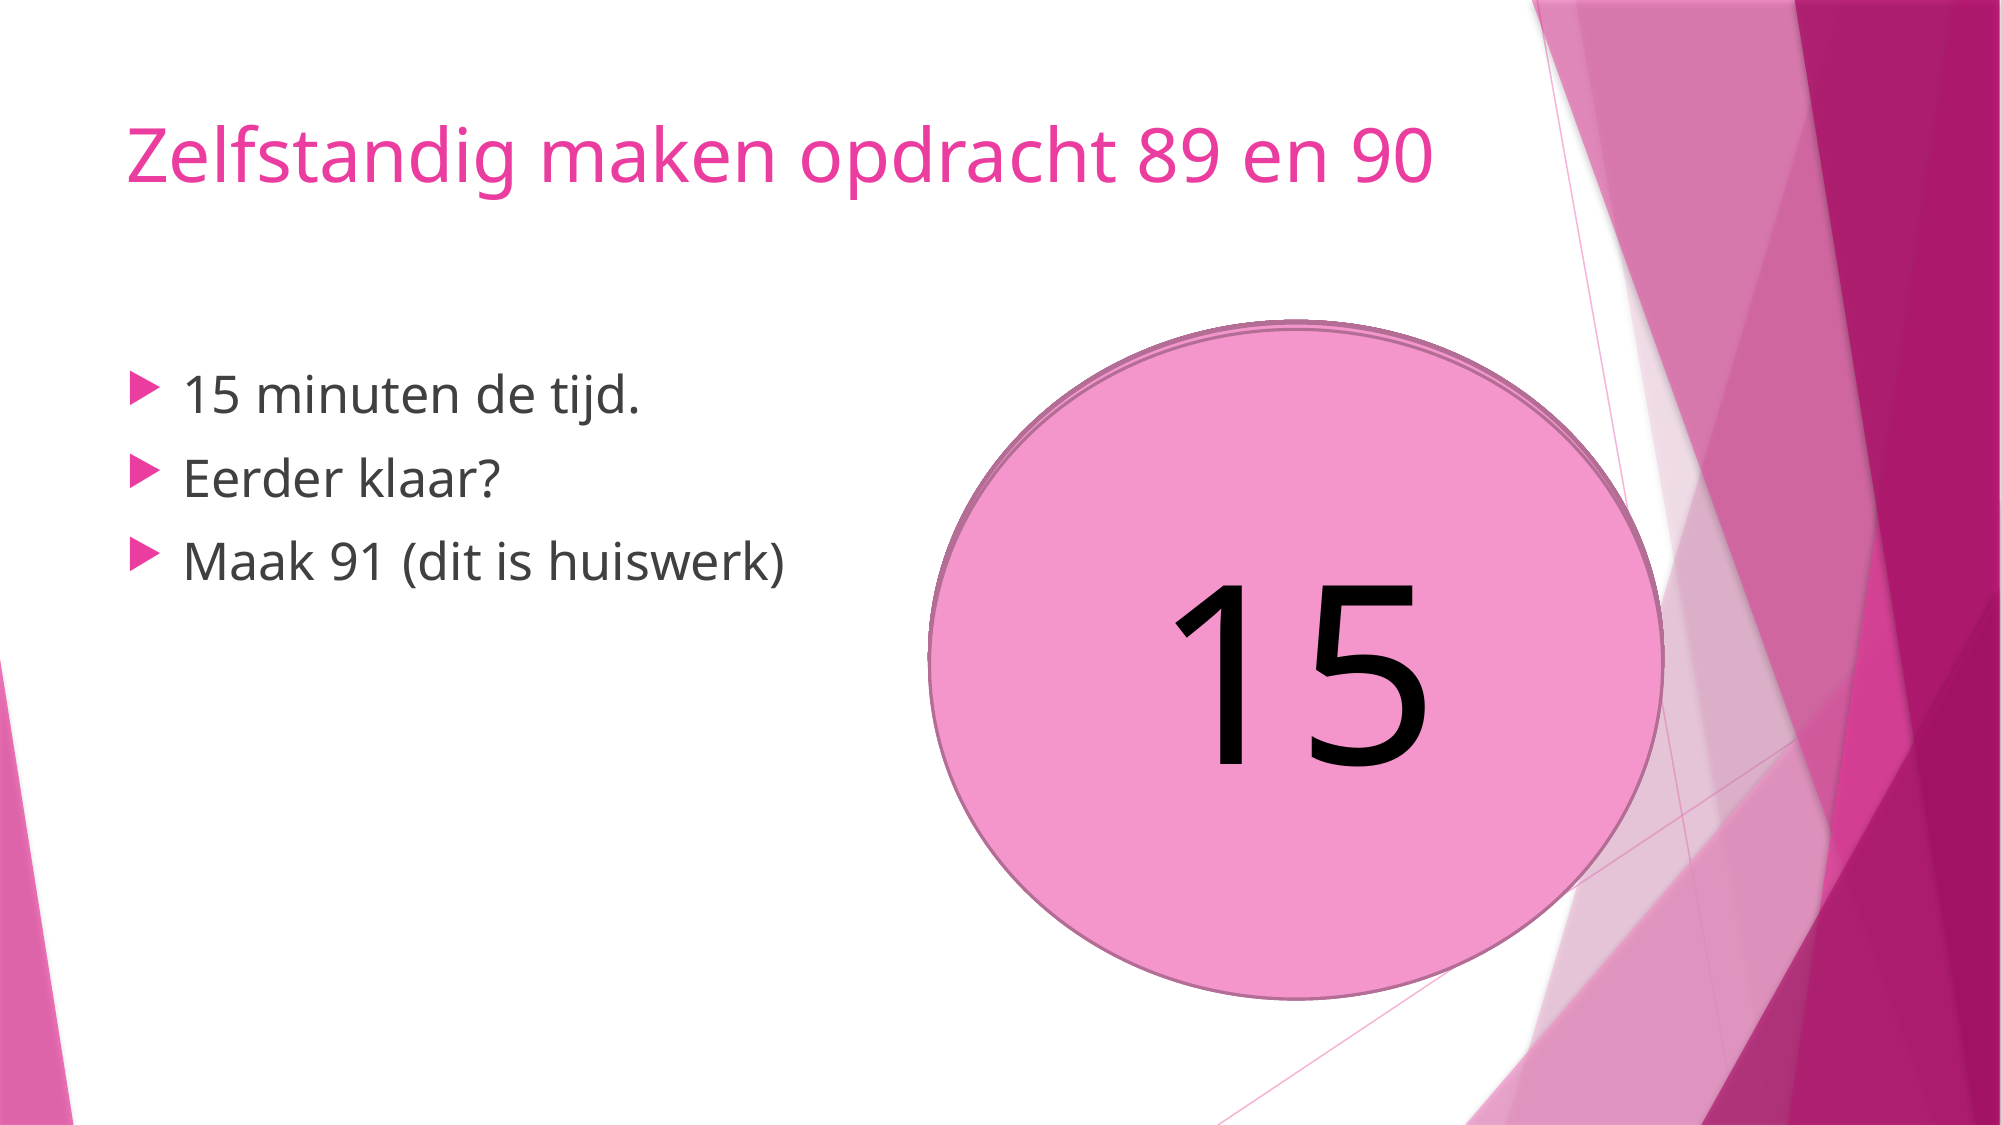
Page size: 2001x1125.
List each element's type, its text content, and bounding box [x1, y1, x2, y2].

text_box 15 [927, 327, 1665, 1001]
text_box 14 [930, 321, 1662, 621]
title Zelfstandig maken opdracht 89 en 90 [111, 99, 1522, 317]
list 15 minuten de tijd. Eerder klaar? Maak 91 (dit is huiswerk) [111, 354, 831, 962]
